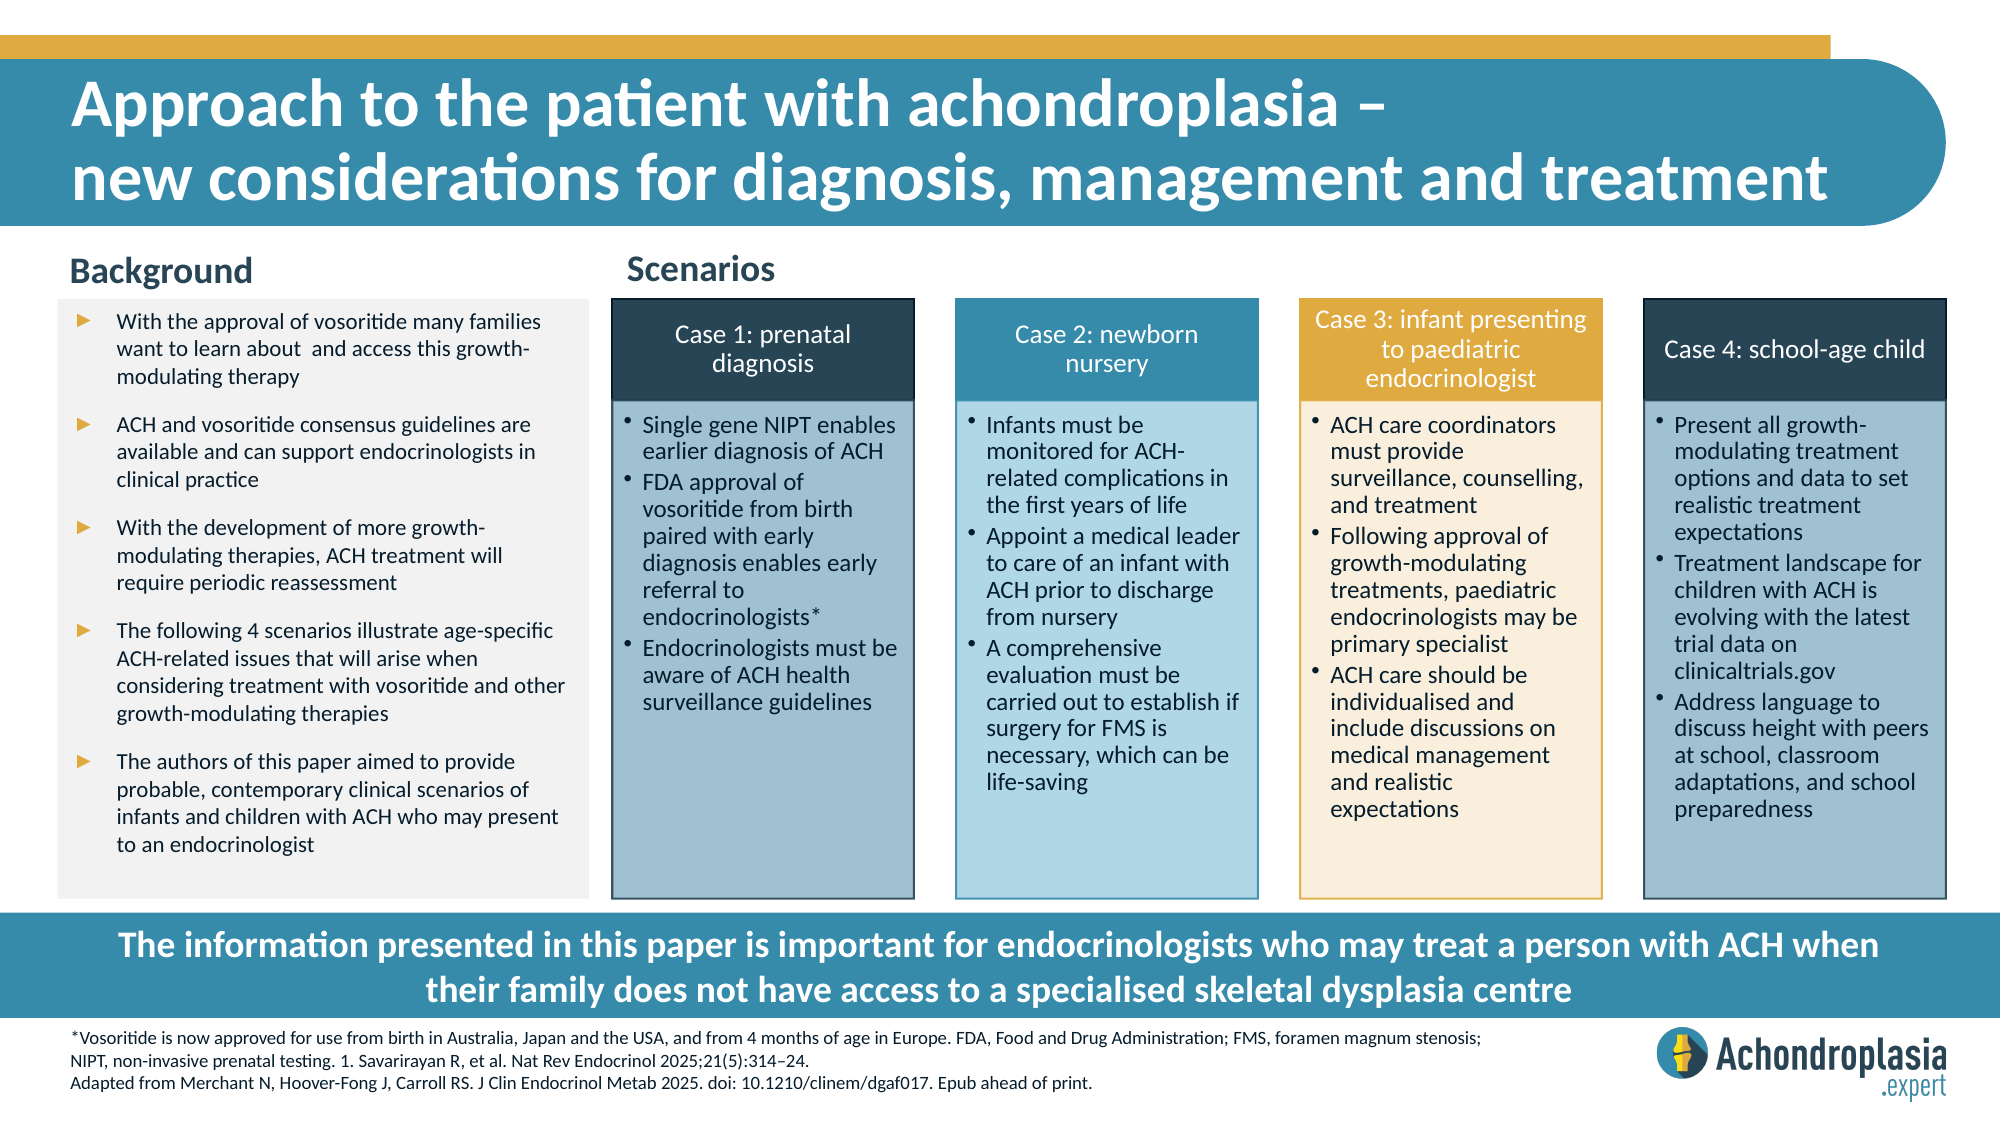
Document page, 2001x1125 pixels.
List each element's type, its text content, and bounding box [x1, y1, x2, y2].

picture [1656, 1027, 1947, 1102]
footer *Vosoritide is now approved for use from birth in Australia, Japan and the USA, and from 4 months of age in Europe. FDA, Food and Drug Administration; FMS, foramen magnum stenosis; NIPT, non-invasive prenatal testing. 1. Savarirayan R, et al. Nat Rev Endocrinol 2025;21(5):314–24. Adapted from Merchant N, Hoover-Fong J, Carroll RS. J Clin Endocrinol Metab 2025. doi: 10.1210/clinem/dgaf017. Epub ahead of print. [55, 1005, 1656, 1102]
title Approach to the patient with achondroplasia – new considerations for diagnosis, management and treatment [56, 59, 1888, 225]
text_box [612, 298, 1946, 899]
list The information presented in this paper is important for endocrinologists who may treat a person with ACH when their family does not have access to a specialised skeletal dysplasia centre [0, 912, 2000, 1018]
list With the approval of vosoritide many families want to learn about and access this growth-modulating therapy ACH and vosoritide consensus guidelines are available and can support endocrinologists in clinical practice With the development of more growth-modulating therapies, ACH treatment will require periodic reassessment The following 4 scenarios illustrate age-specific ACH-related issues that will arise when considering treatment with vosoritide and other growth-modulating therapies The authors of this paper aimed to provide probable, contemporary clinical scenarios of infants and children with ACH who may present to an endocrinologist [57, 298, 589, 899]
